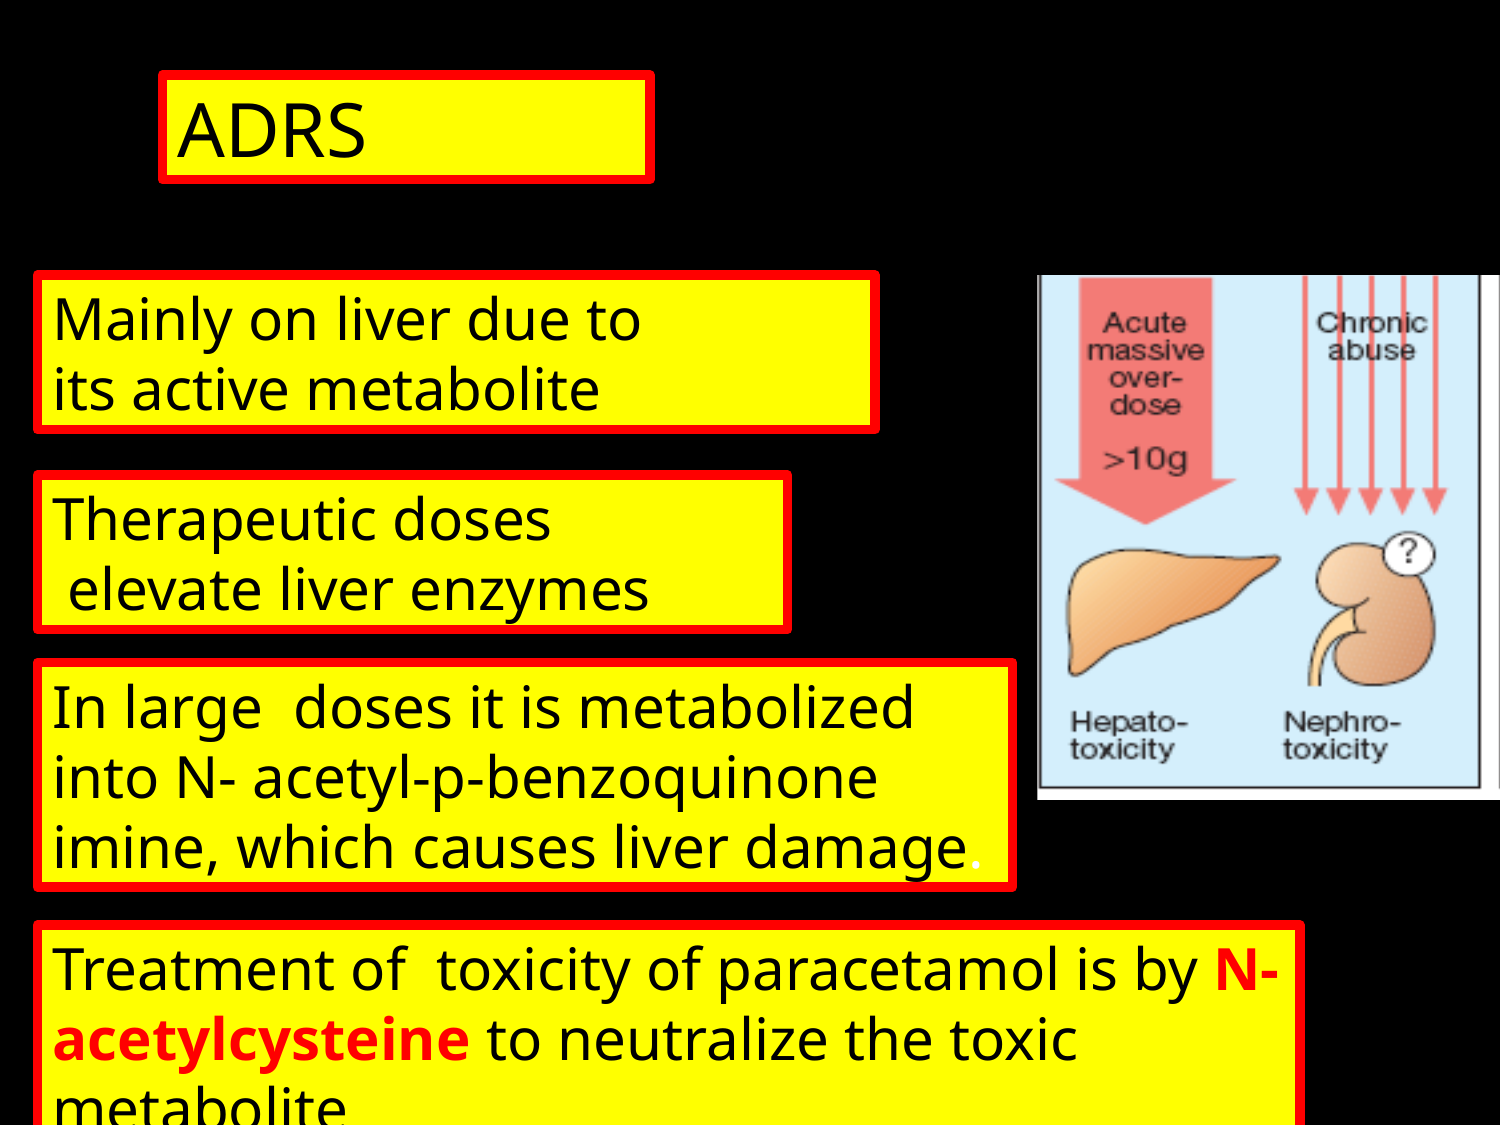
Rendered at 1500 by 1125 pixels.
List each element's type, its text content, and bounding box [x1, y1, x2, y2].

text_box Mainly on liver due to its active metabolite [37, 274, 875, 430]
text_box Treatment of toxicity of paracetamol is by N- acetylcysteine to neutralize the toxic metabolite [37, 924, 1300, 1125]
text_box Therapeutic doses elevate liver enzymes [37, 474, 788, 630]
picture [1037, 274, 1500, 800]
text_box In large doses it is metabolized into N- acetyl-p-benzoquinone imine, which causes liver damage. [37, 662, 1013, 888]
text_box ADRS [162, 74, 650, 180]
